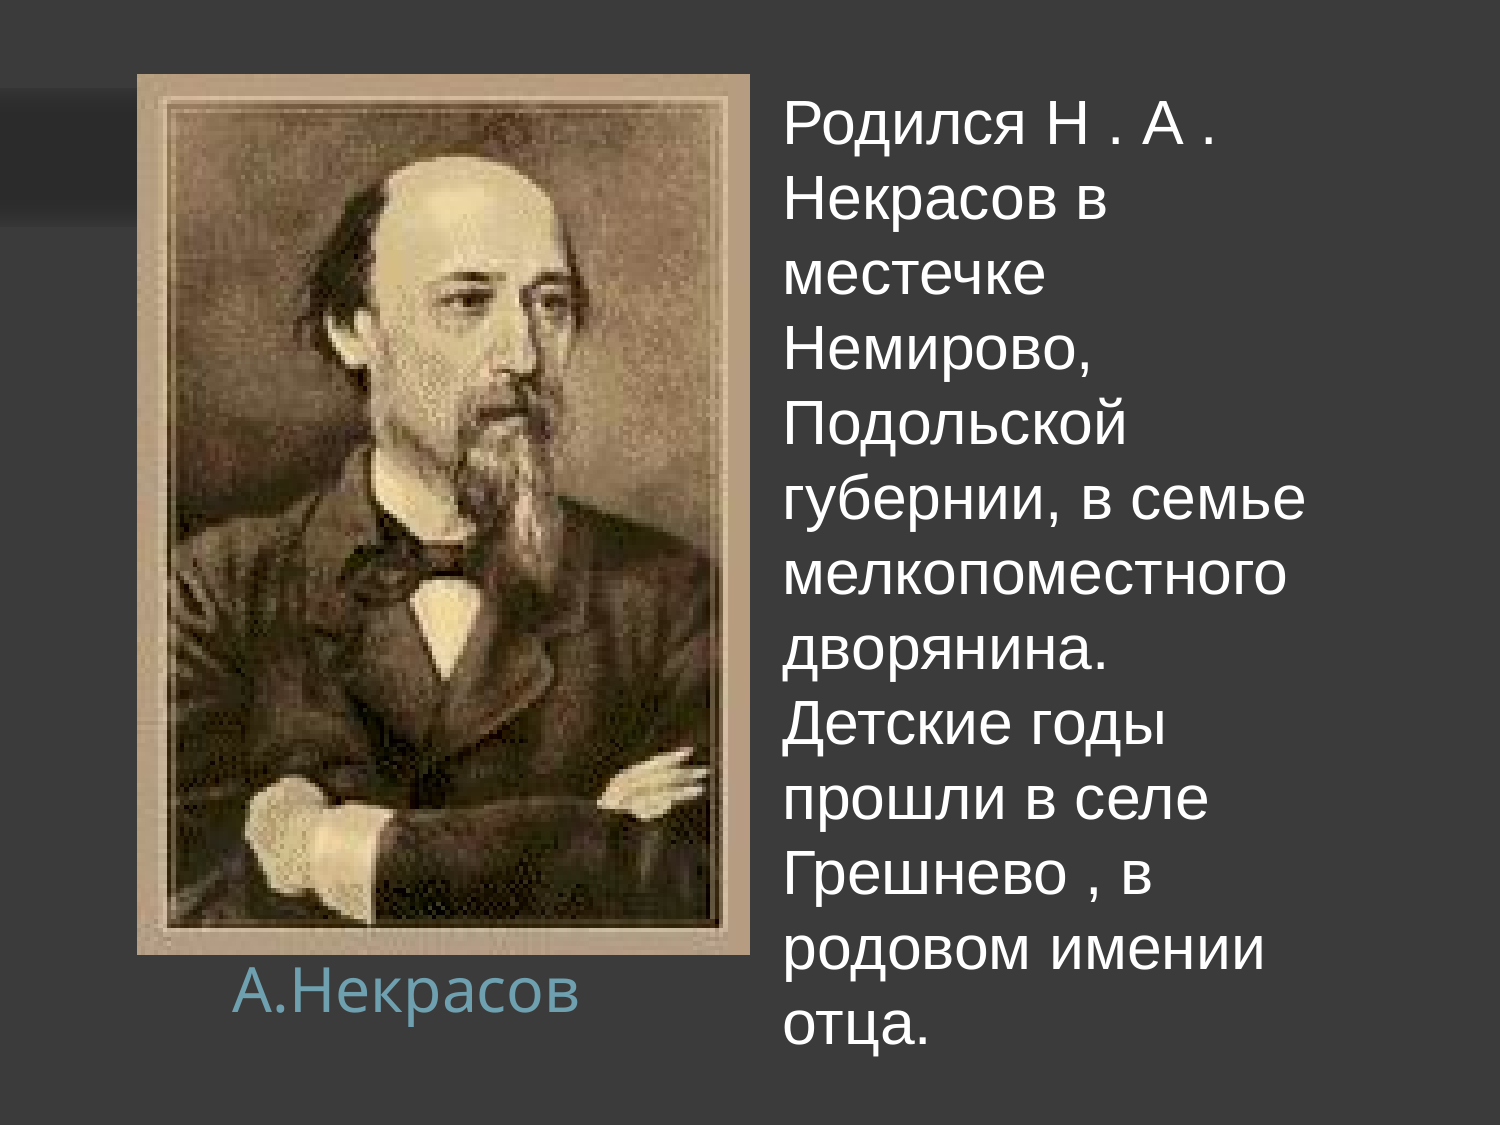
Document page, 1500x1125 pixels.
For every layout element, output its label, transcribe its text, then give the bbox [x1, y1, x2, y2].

title Н . А.Некрасов [225, 966, 654, 1033]
list Родился Н . А . Некрасов в местечке Немирово, Подольской губернии, в семье мелкопоместного дворянина. Детские годы прошли в селе Грешнево , в родовом имении отца. [774, 75, 1365, 1063]
picture [137, 74, 751, 955]
